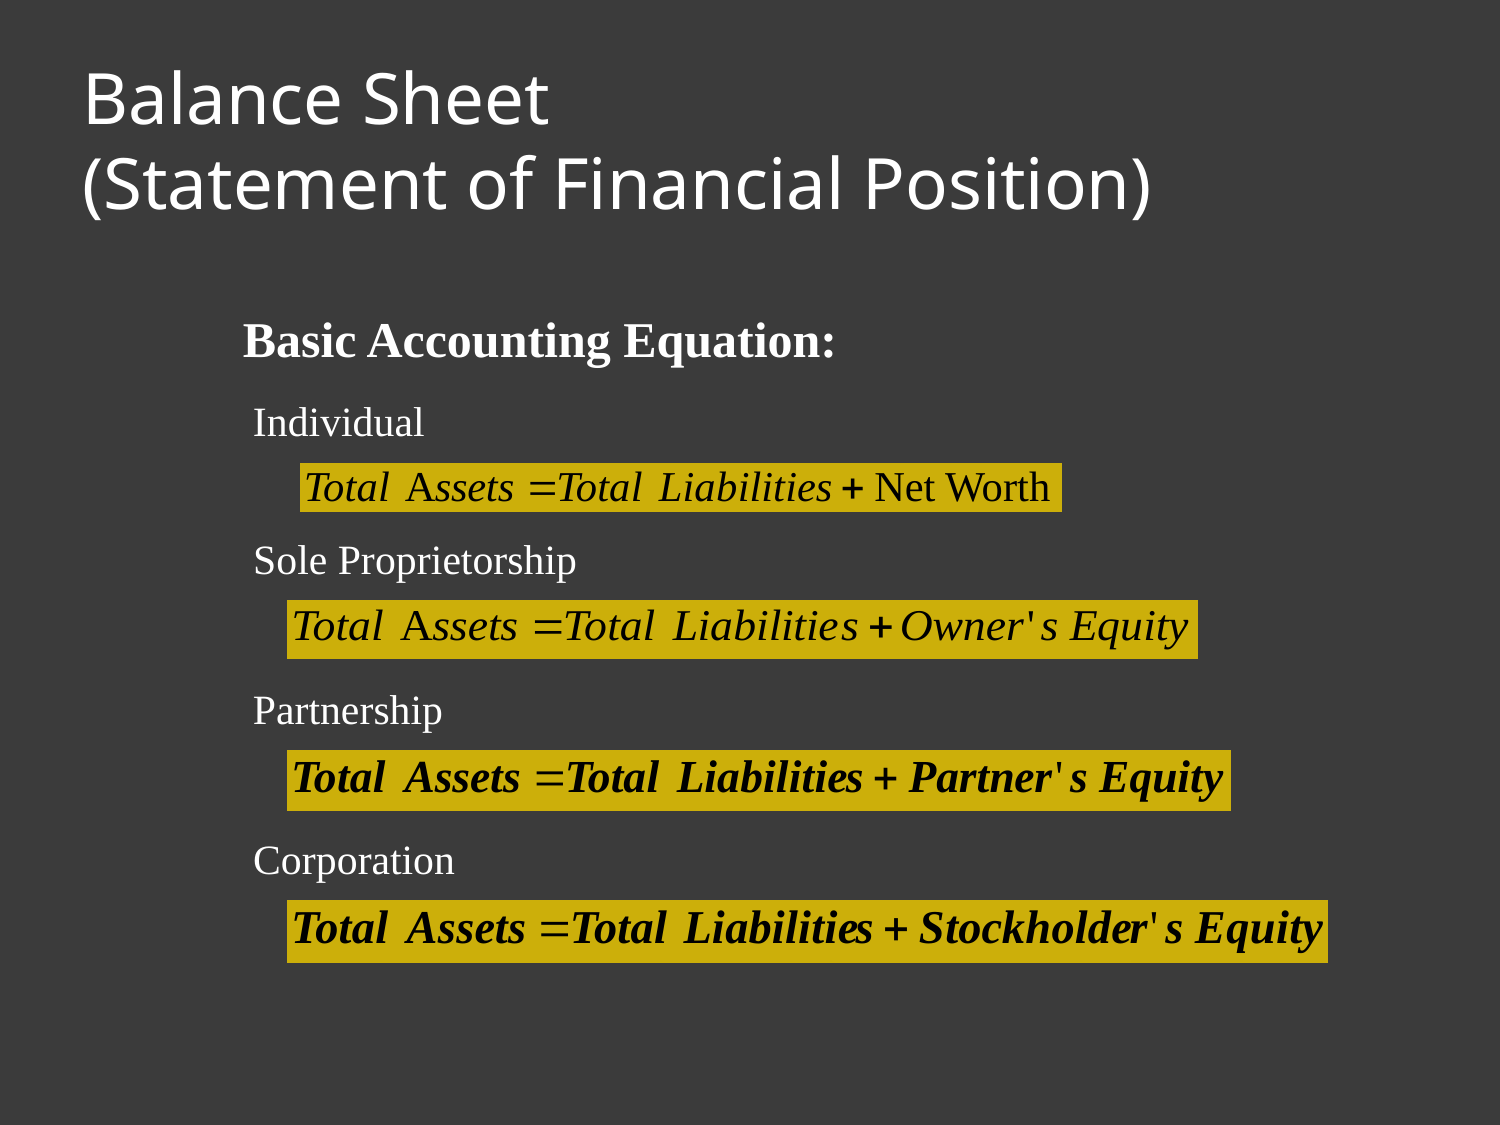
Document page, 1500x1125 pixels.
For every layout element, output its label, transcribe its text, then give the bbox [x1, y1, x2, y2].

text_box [237, 524, 1198, 659]
title Balance Sheet (Statement of Financial Position) [75, 45, 1301, 233]
text_box Basic Accounting Equation: [228, 299, 853, 375]
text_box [237, 824, 1329, 963]
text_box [237, 674, 1231, 812]
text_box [237, 387, 1063, 513]
